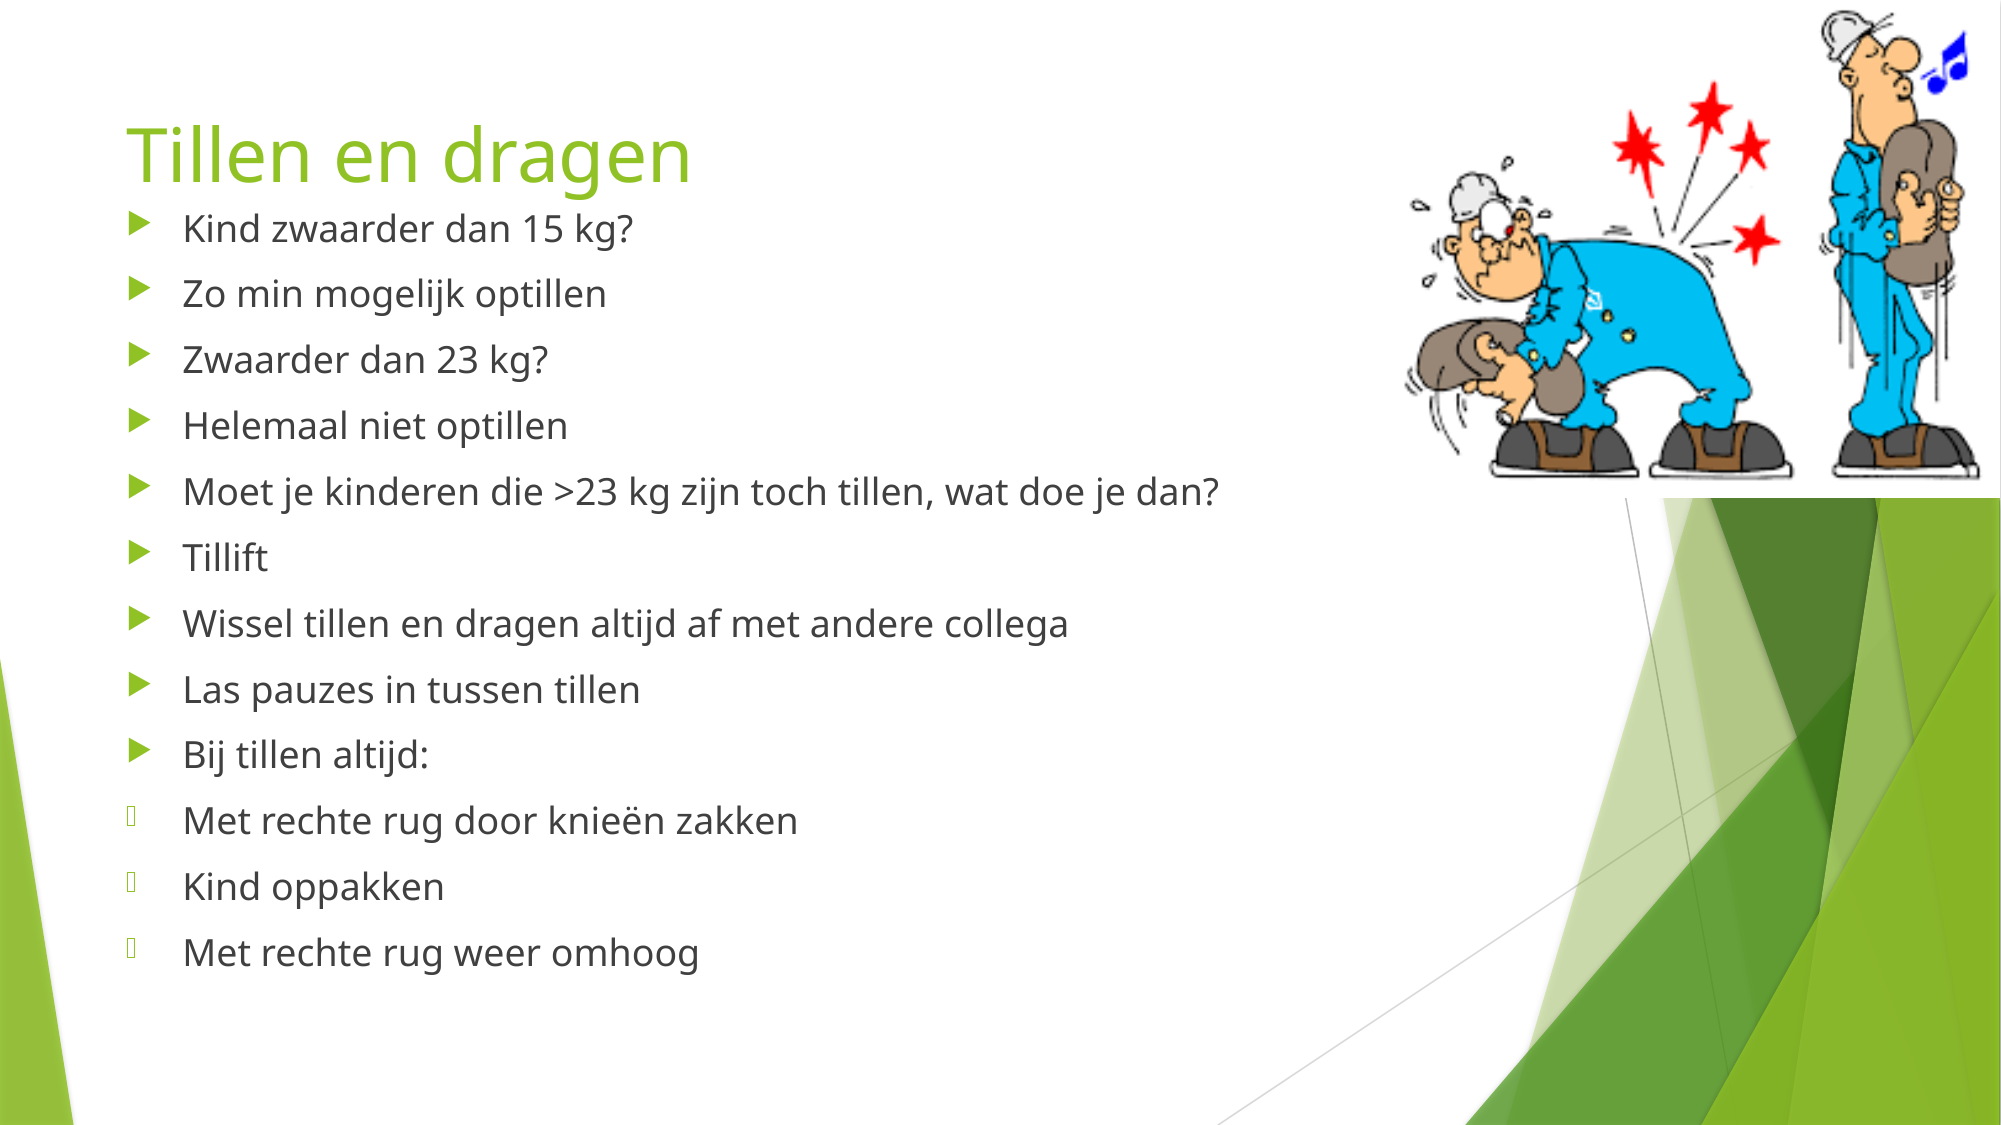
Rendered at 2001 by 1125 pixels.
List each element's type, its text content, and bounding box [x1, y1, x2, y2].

title Tillen en dragen [111, 99, 1381, 197]
picture [1386, 0, 2000, 498]
list Kind zwaarder dan 15 kg? Zo min mogelijk optillen Zwaarder dan 23 kg? Helemaal niet optillen Moet je kinderen die >23 kg zijn toch tillen, wat doe je dan? Tillift Wissel tillen en dragen altijd af met andere collega Las pauzes in tussen tillen Bij tillen altijd: Met rechte rug door knieën zakken Kind oppakken Met rechte rug weer omhoog [111, 197, 1522, 1125]
